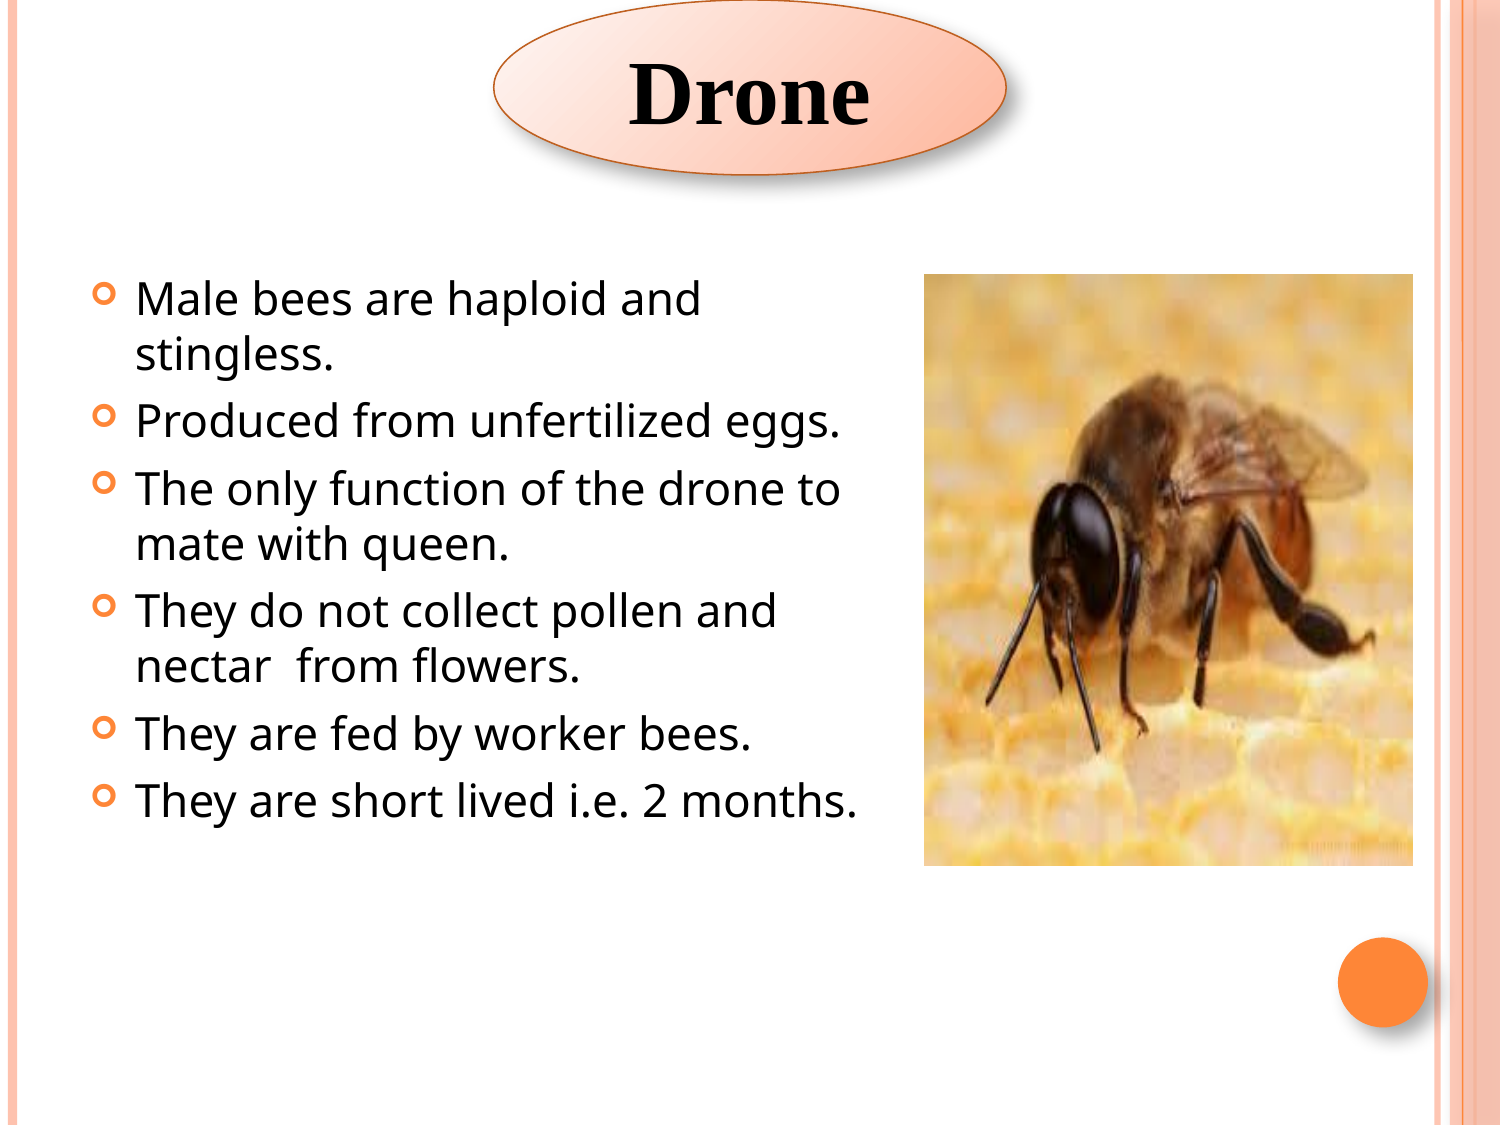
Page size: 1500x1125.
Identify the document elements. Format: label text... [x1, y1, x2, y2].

picture [924, 274, 1413, 866]
list Male bees are haploid and stingless. Produced from unfertilized eggs. The only function of the drone to mate with queen. They do not collect pollen and nectar from flowers. They are fed by worker bees. They are short lived i.e. 2 months. [75, 262, 925, 838]
text_box Drone [492, 0, 1007, 176]
